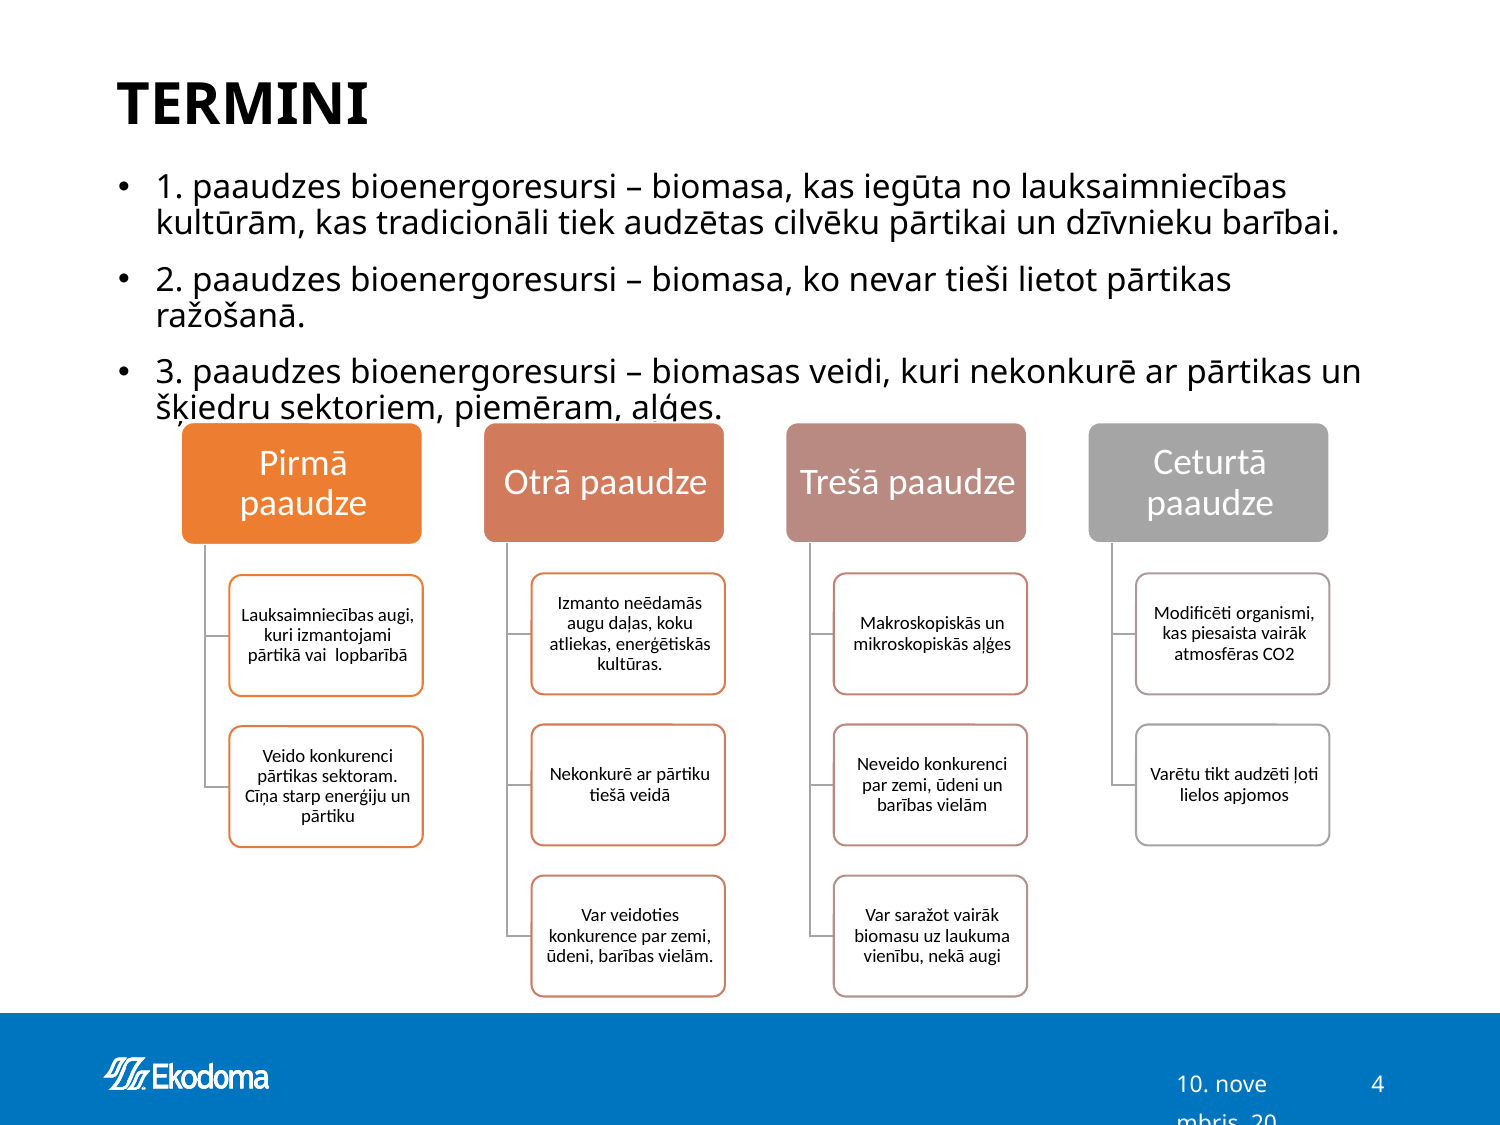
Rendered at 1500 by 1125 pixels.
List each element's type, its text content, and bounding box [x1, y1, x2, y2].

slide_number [1161, 1046, 1295, 1107]
list 1. paaudzes bioenergoresursi – biomasa, kas iegūta no lauksaimniecības kultūrām, kas tradicionāli tiek audzētas cilvēku pārtikai un dzīvnieku barībai. 2. paaudzes bioenergoresursi – biomasa, ko nevar tieši lietot pārtikas ražošanā. 3. paaudzes bioenergoresursi – biomasas veidi, kuri nekonkurē ar pārtikas un šķiedru sektoriem, piemēram, aļģes. [103, 162, 1397, 978]
title Termini [101, 47, 1396, 165]
slide_number 4 [1304, 1046, 1400, 1107]
picture [103, 1057, 269, 1090]
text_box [162, 421, 1349, 997]
